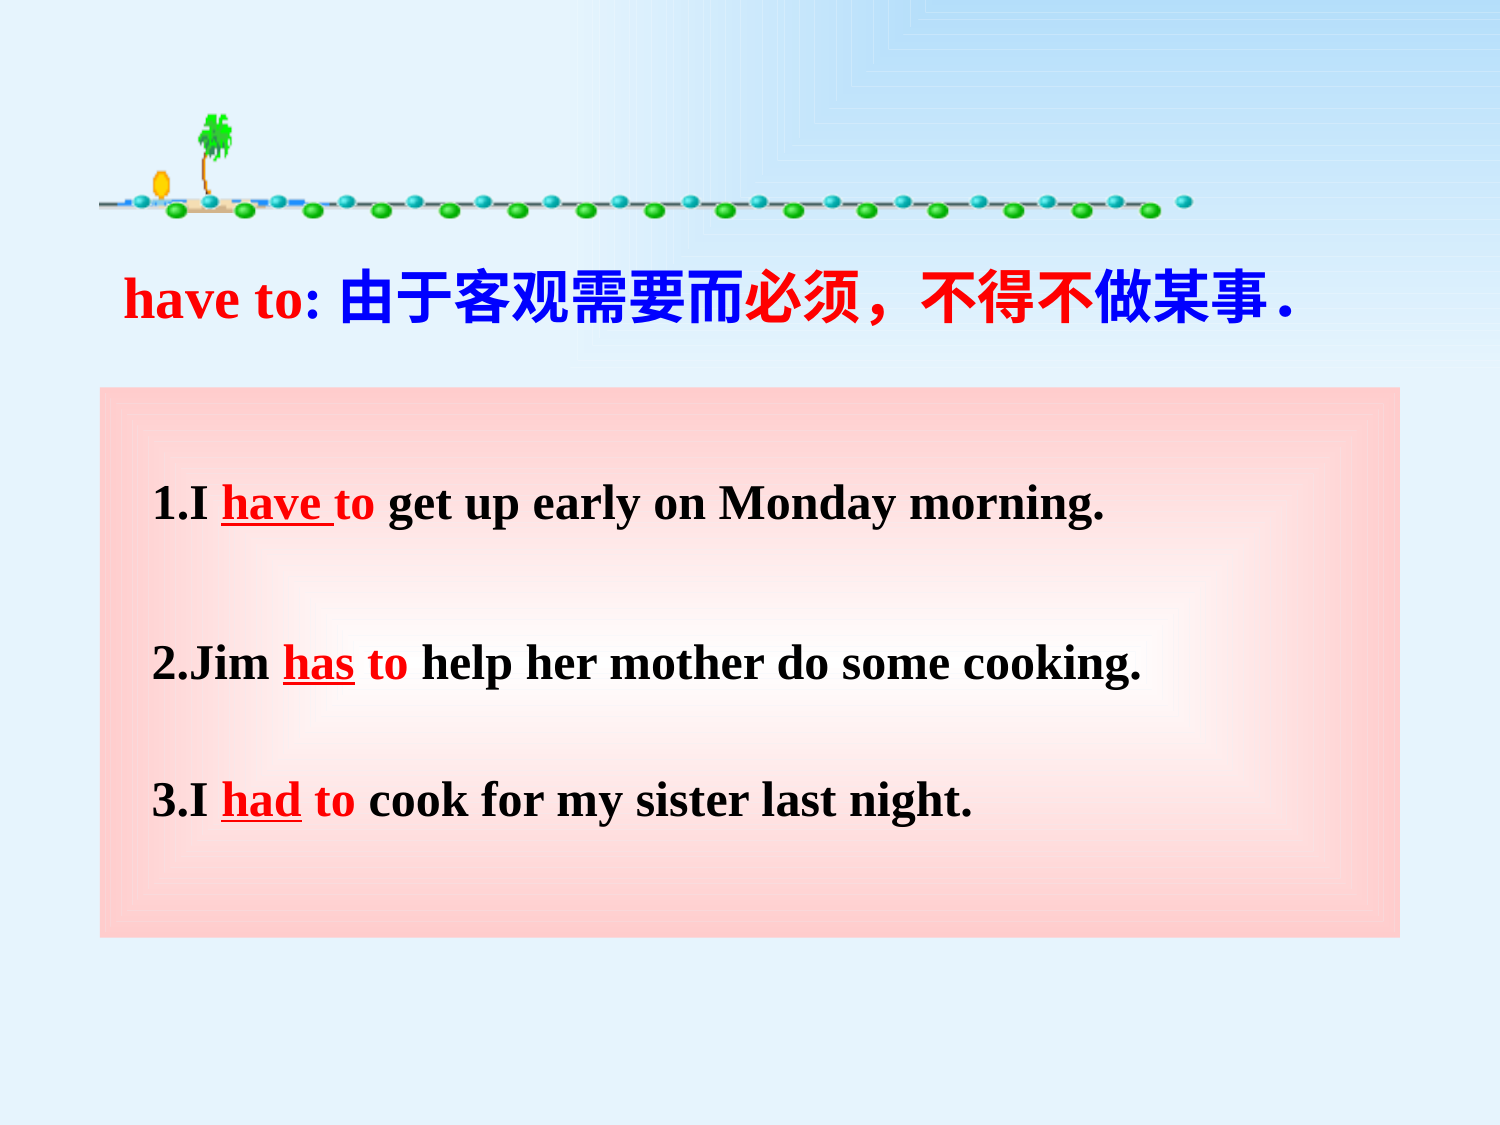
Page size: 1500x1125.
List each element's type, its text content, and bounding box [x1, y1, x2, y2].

text_box 2.Jim has to help her mother do some cooking. [136, 621, 1500, 697]
text_box 3.I had to cook for my sister last night. [136, 759, 1300, 835]
text_box 1.I have to get up early on Monday morning. [137, 462, 1488, 538]
picture [99, 112, 1201, 225]
text_box have to:由于客观需要而必须，不得不做某事． [108, 252, 1342, 338]
text_box [99, 387, 1400, 938]
